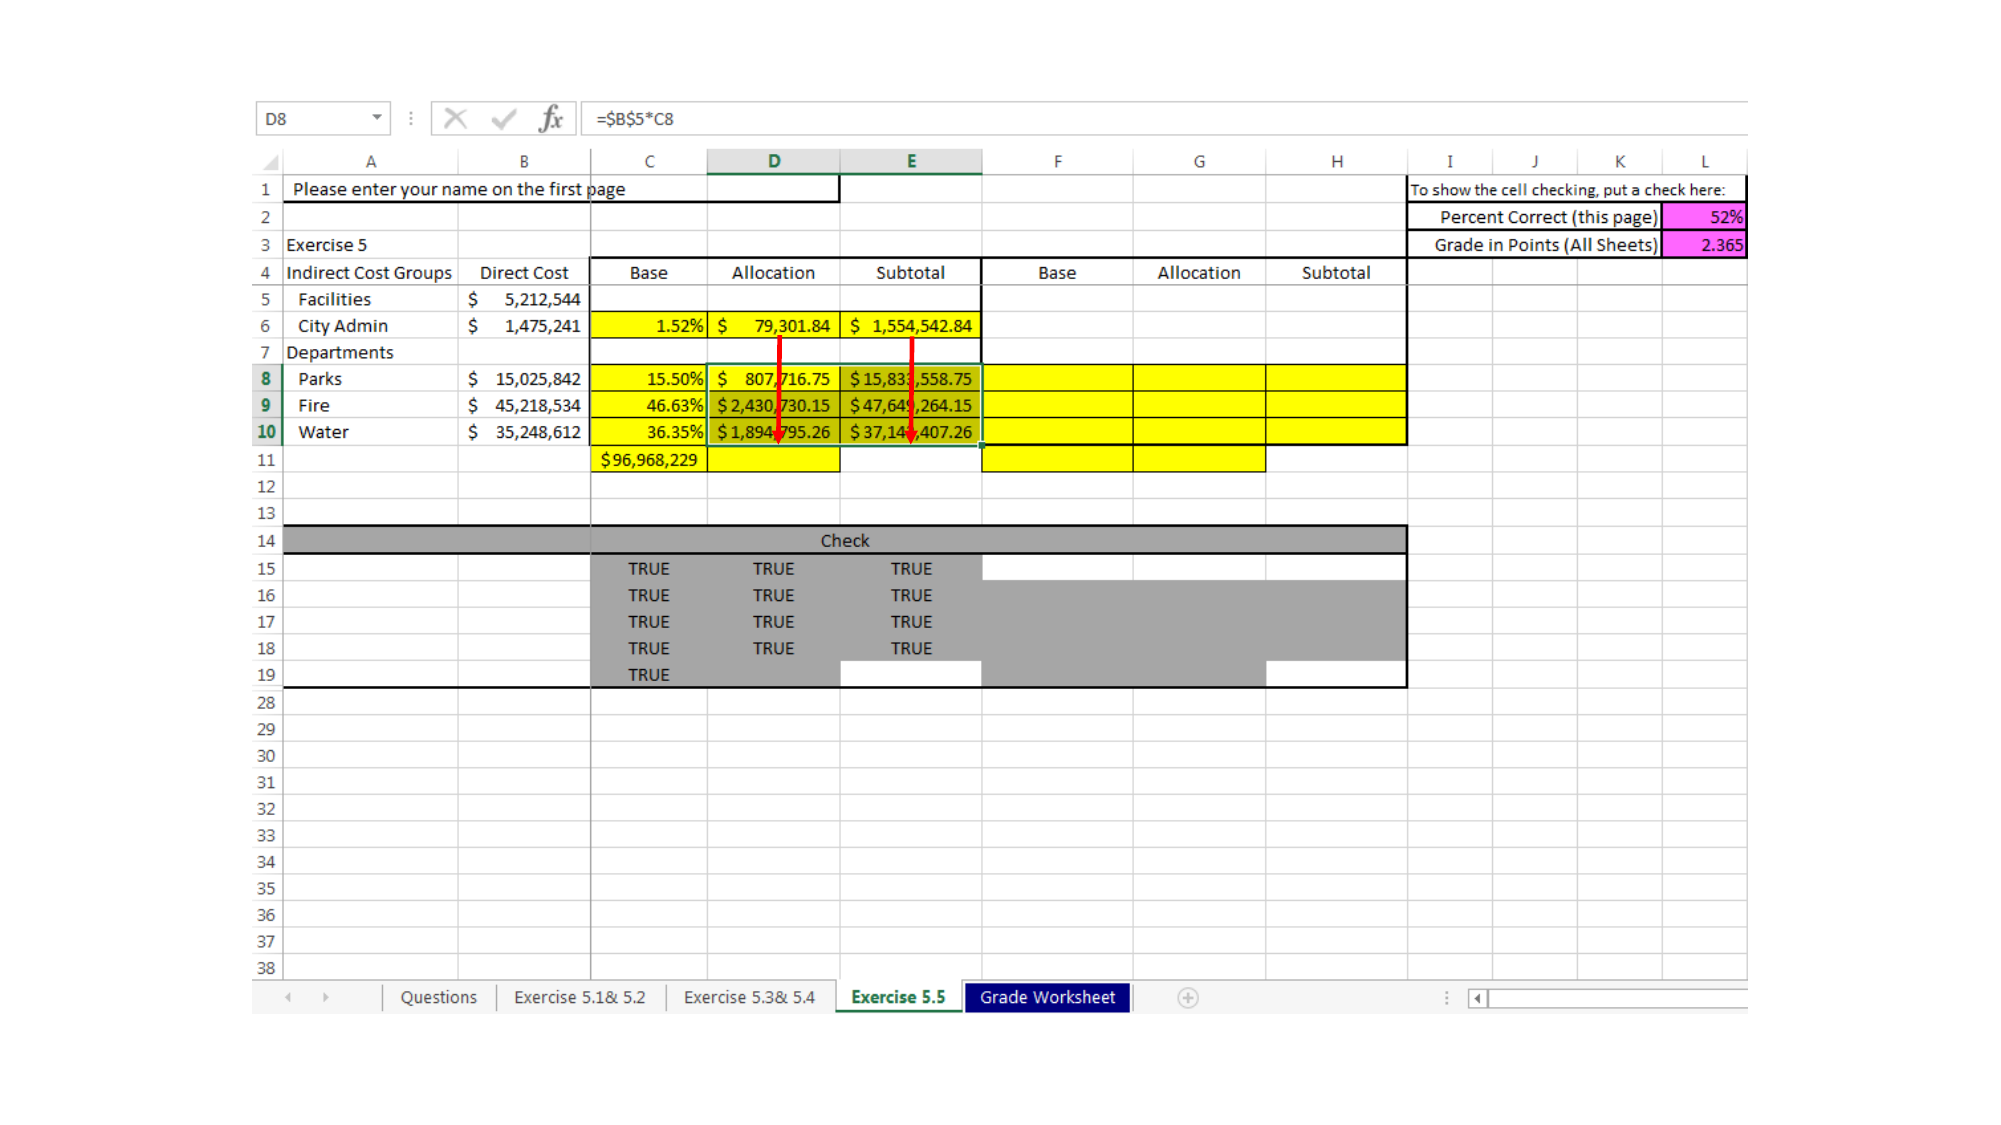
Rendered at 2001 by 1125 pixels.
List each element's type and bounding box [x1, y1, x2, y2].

list [252, 88, 1748, 1014]
